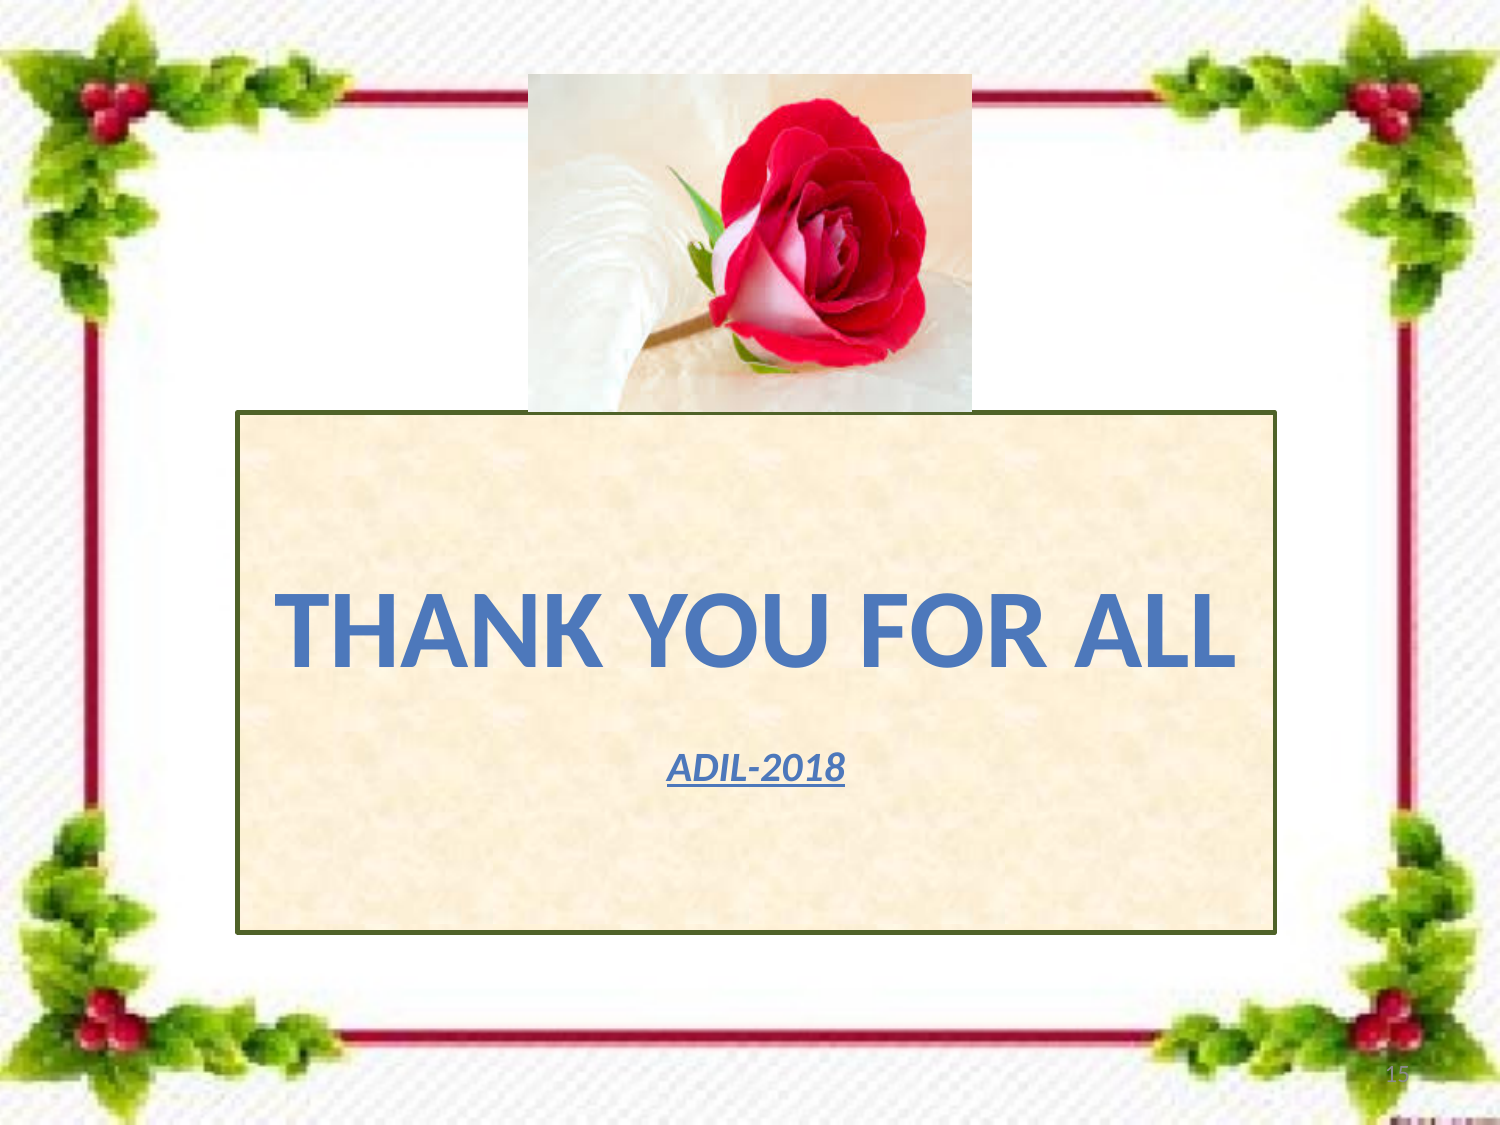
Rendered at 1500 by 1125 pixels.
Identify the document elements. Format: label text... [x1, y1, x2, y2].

text_box Thank You For All Adil-2018 [235, 410, 1277, 935]
slide_number 15 [1074, 1042, 1425, 1103]
picture [0, 0, 1500, 1125]
